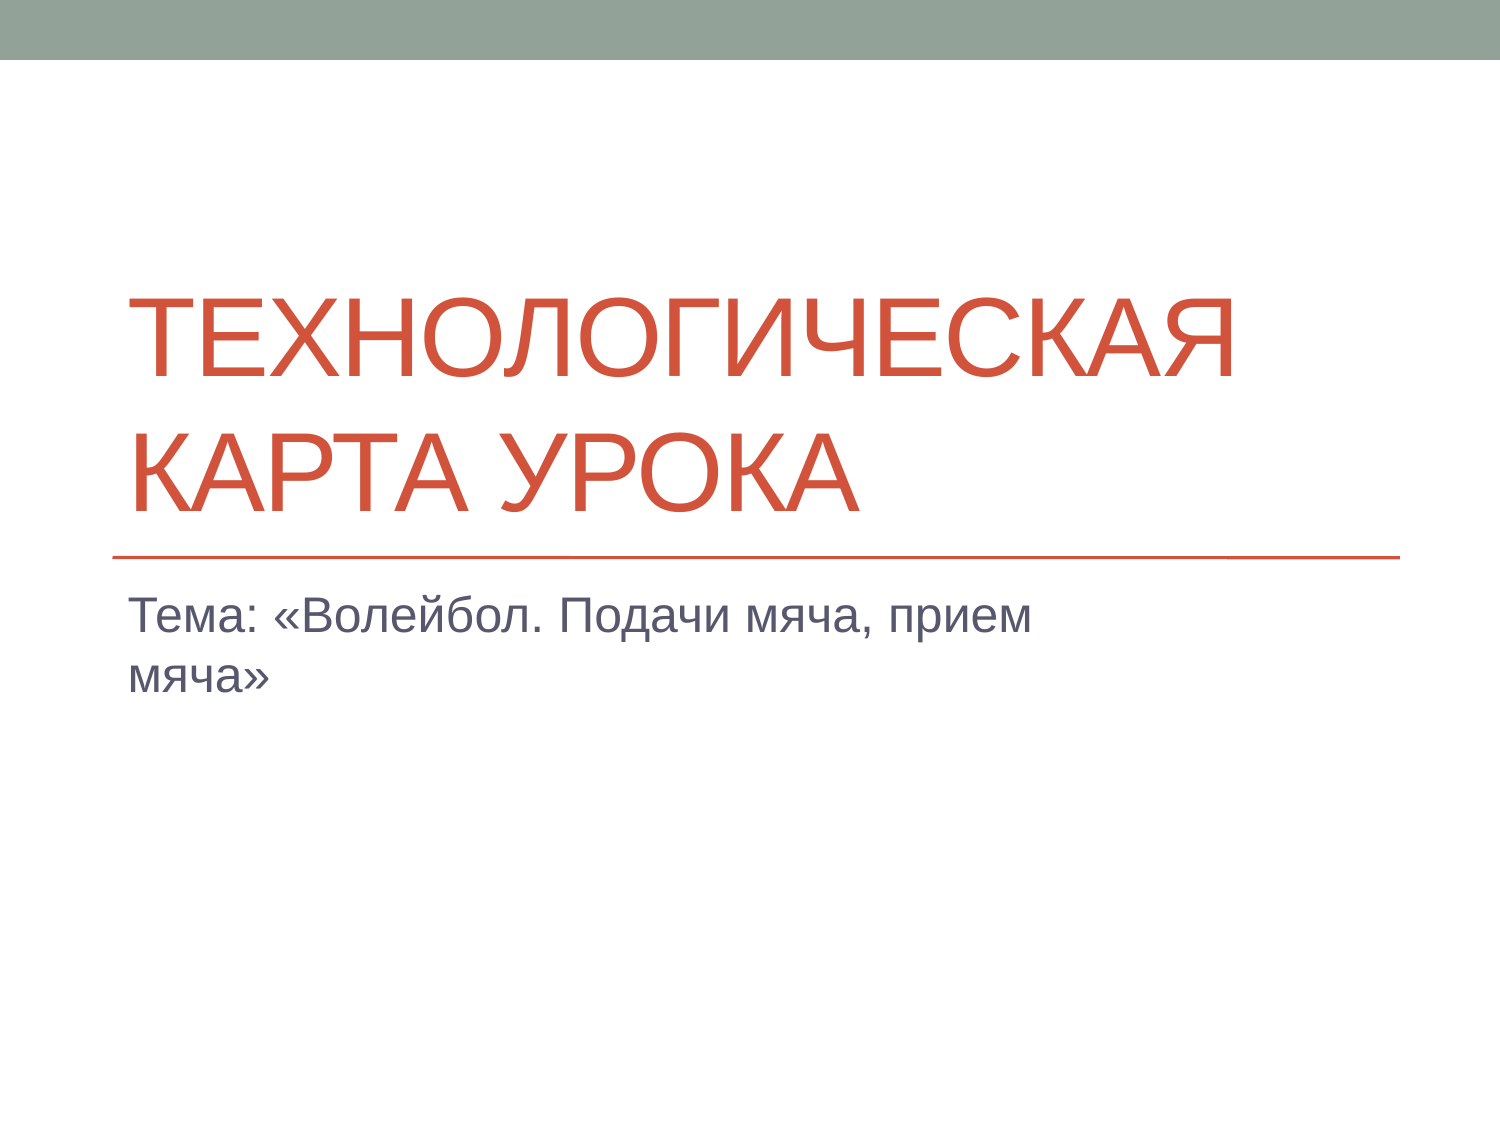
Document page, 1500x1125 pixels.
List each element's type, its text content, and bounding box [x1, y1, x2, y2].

title Технологическая карта урока [112, 224, 1400, 542]
subtitle Тема: «Волейбол. Подачи мяча, прием мяча» [112, 575, 1163, 863]
